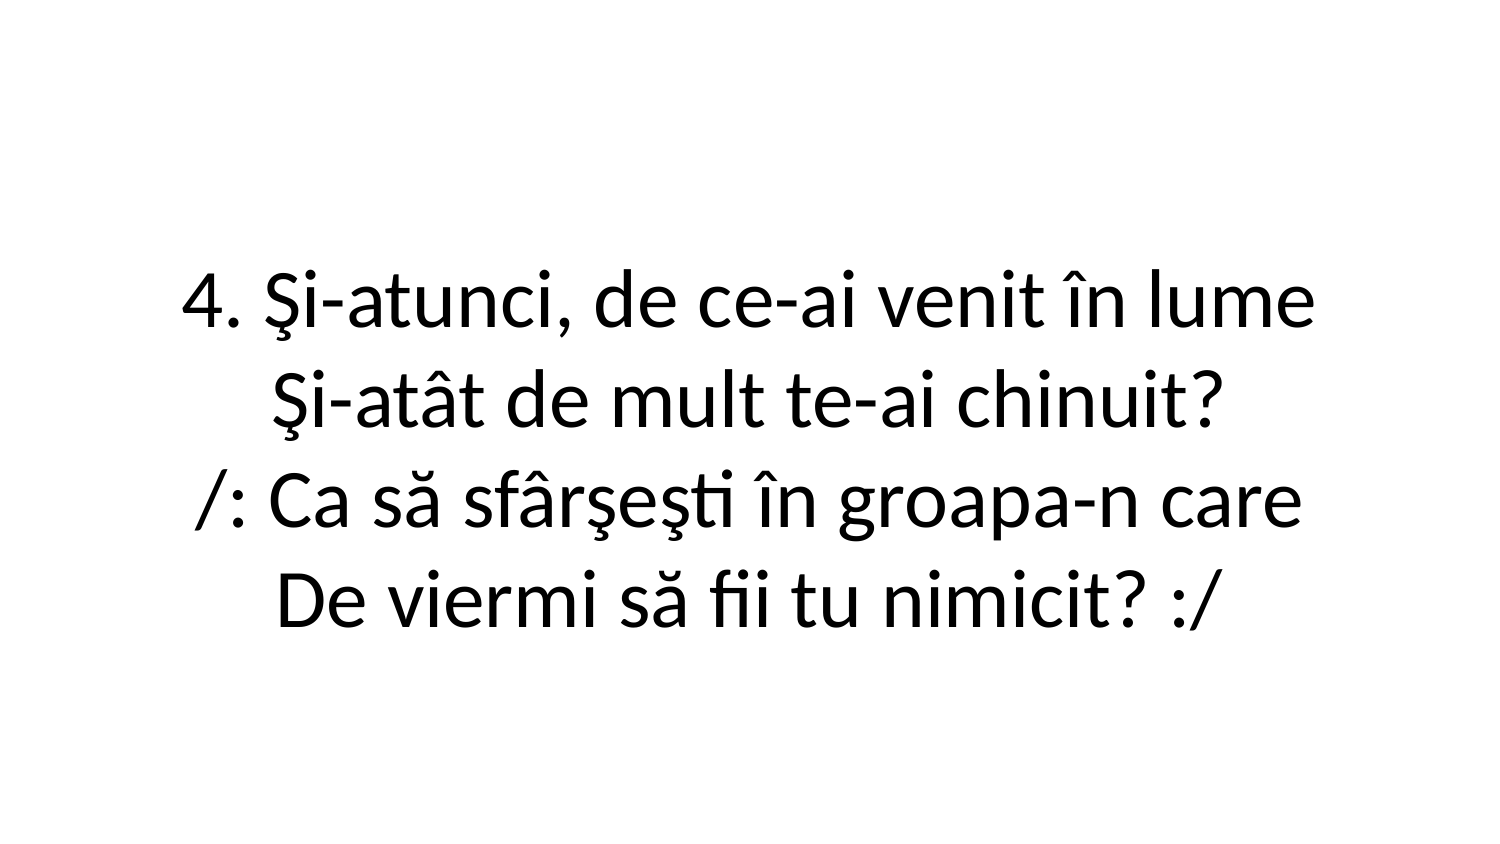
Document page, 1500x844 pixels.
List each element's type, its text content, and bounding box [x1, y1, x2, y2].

text_box 4. Şi-atunci, de ce-ai venit în lume Şi-atât de mult te-ai chinuit? /: Ca să sfârşeşti în groapa-n care De viermi să fii tu nimicit? :/ [166, 192, 1334, 652]
